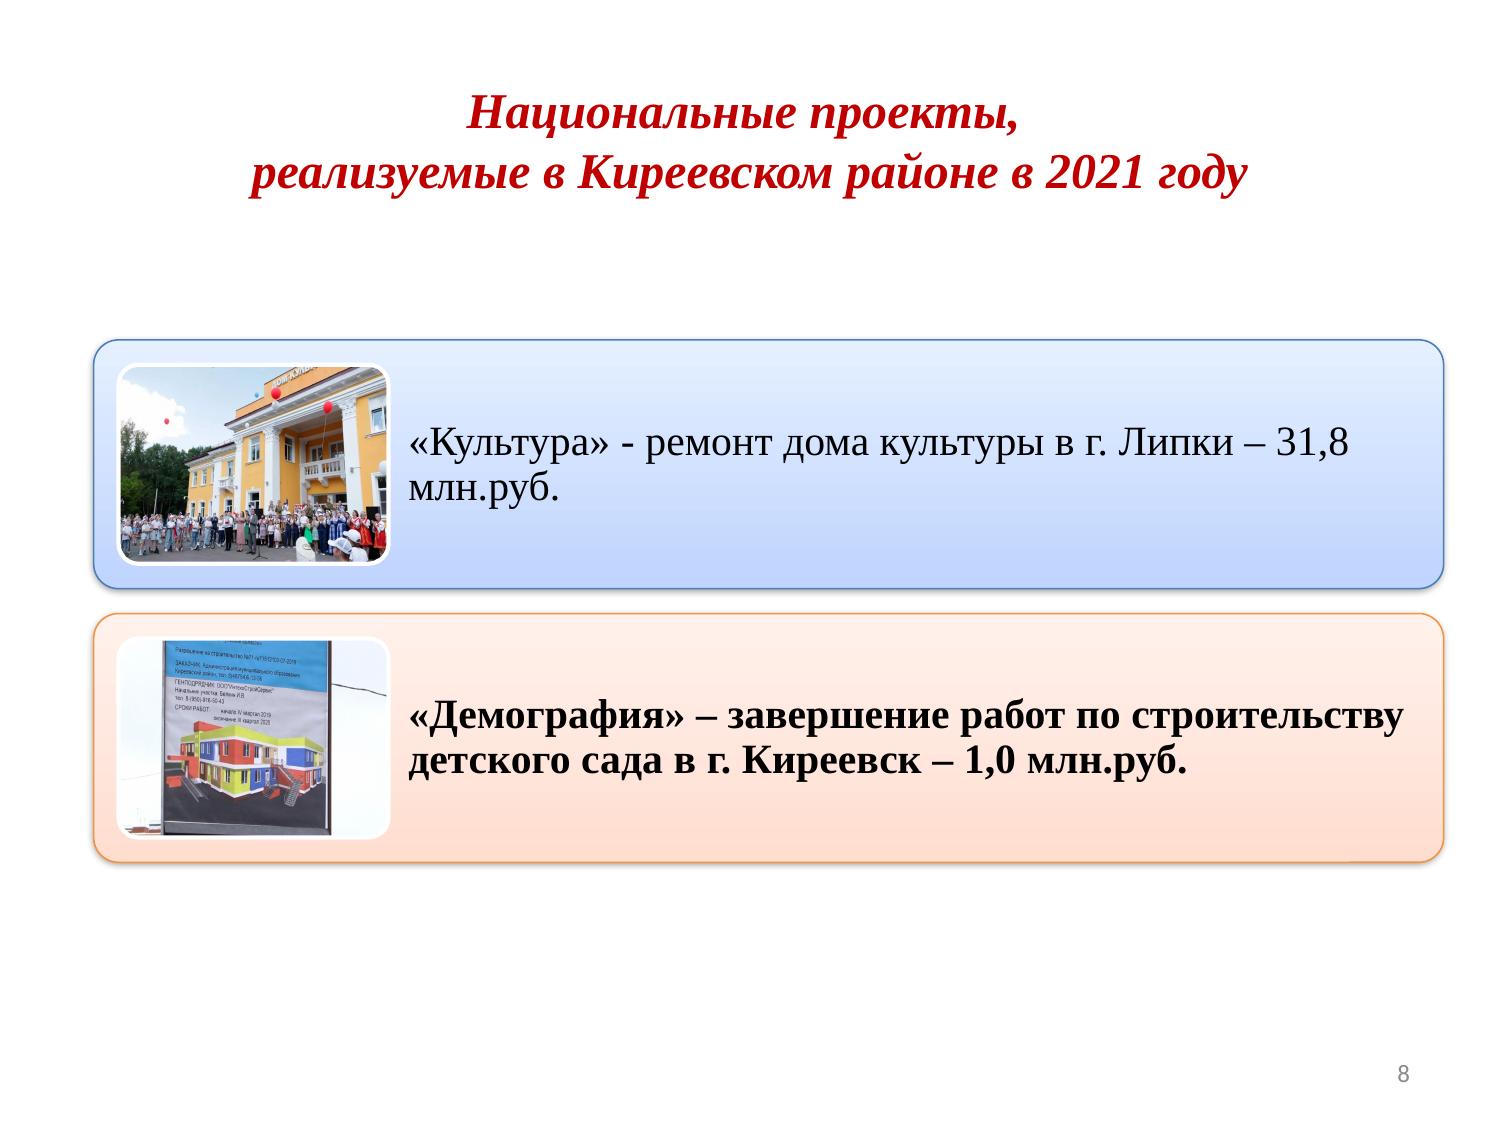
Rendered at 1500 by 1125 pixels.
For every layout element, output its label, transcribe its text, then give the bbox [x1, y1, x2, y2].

slide_number 8 [1074, 1042, 1425, 1103]
title Национальные проекты, реализуемые в Киреевском районе в 2021 году [75, 45, 1425, 233]
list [93, 339, 1444, 863]
